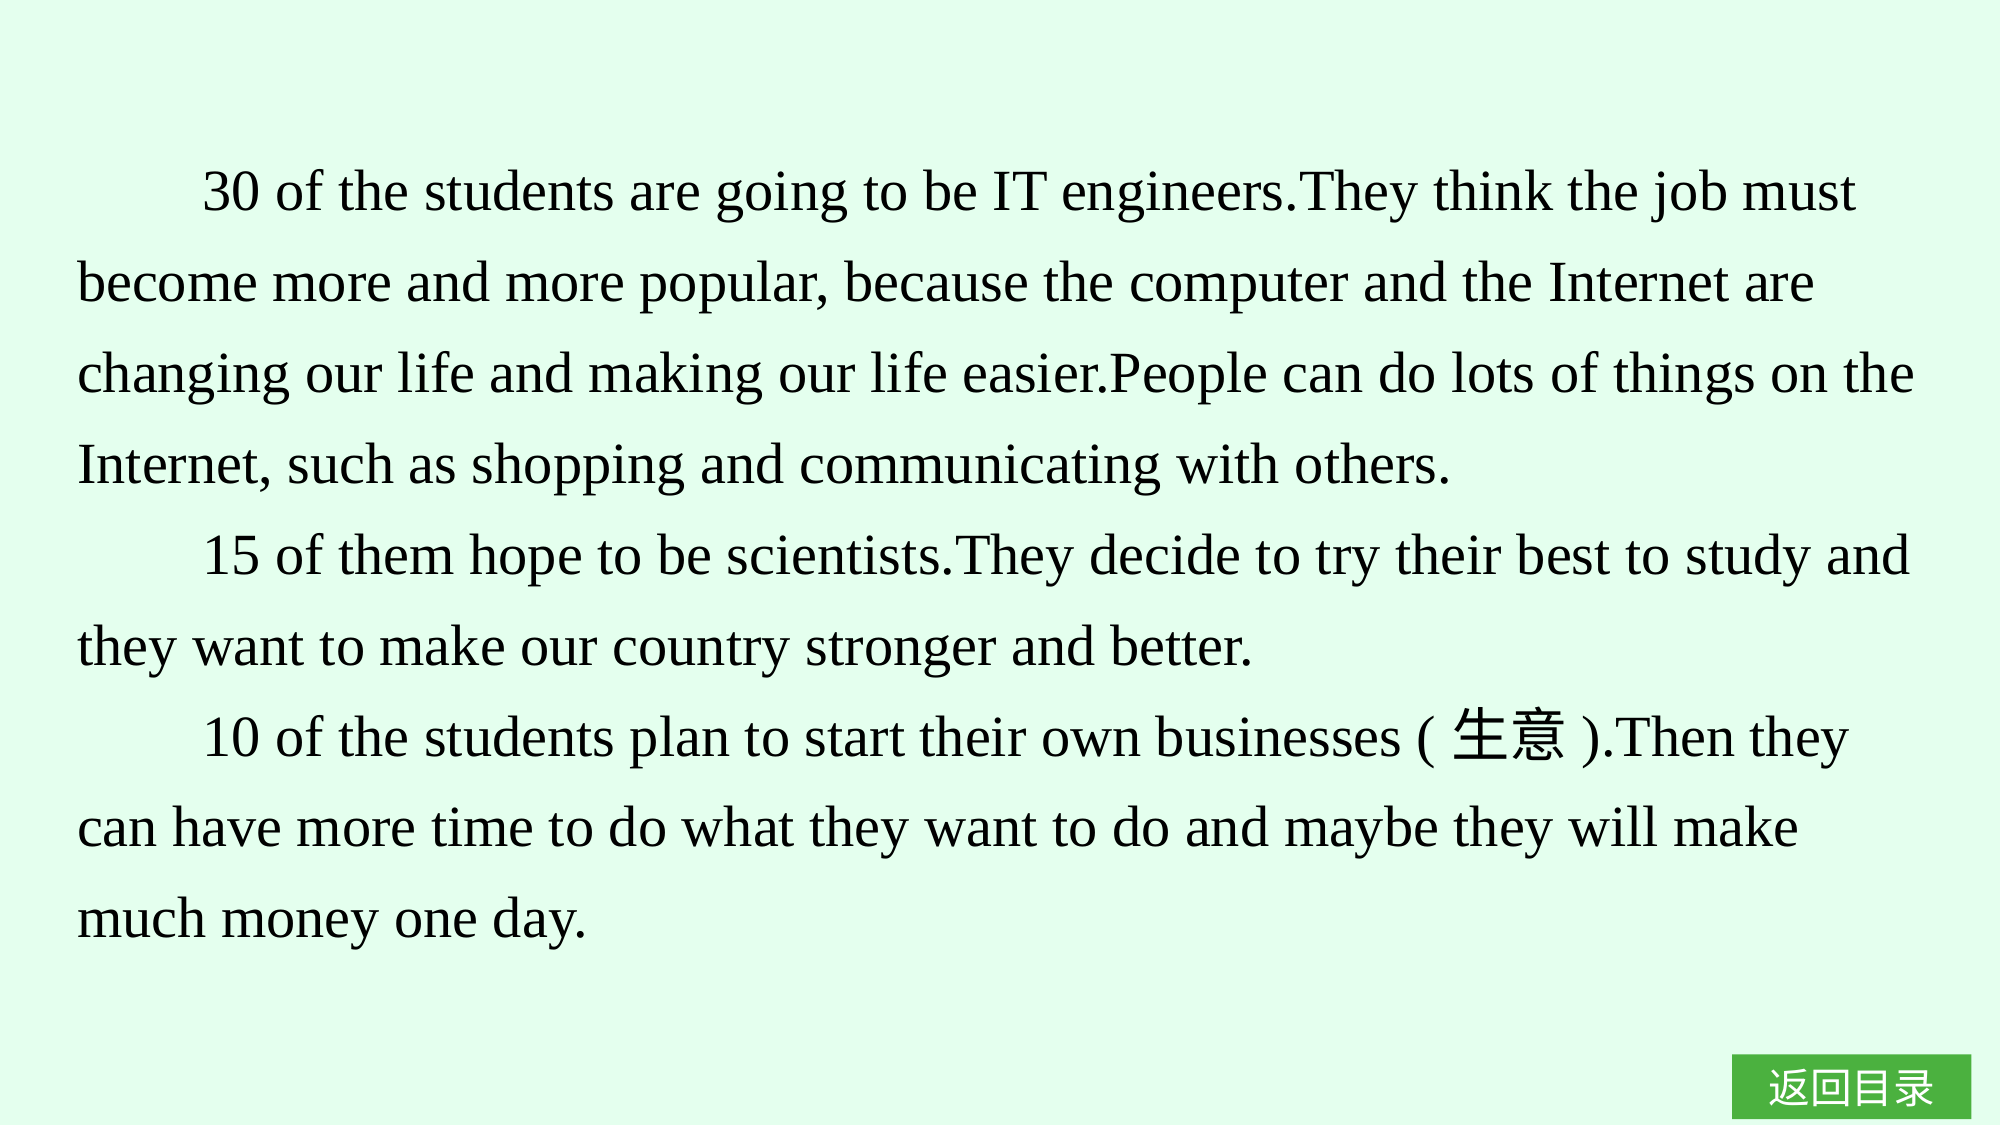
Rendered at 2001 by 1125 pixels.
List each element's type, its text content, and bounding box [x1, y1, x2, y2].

text_box 30 of the students are going to be IT engineers.They think the job must become more and more popular, because the computer and the Internet are changing our life and making our life easier.People can do lots of things on the Internet, such as shopping and communicating with others. 15 of them hope to be scientists.They decide to try their best to study and they want to make our country stronger and better. 10 of the students plan to start their own businesses (生意).Then they can have more time to do what they want to do and maybe they will make much money one day. [62, 123, 1938, 957]
